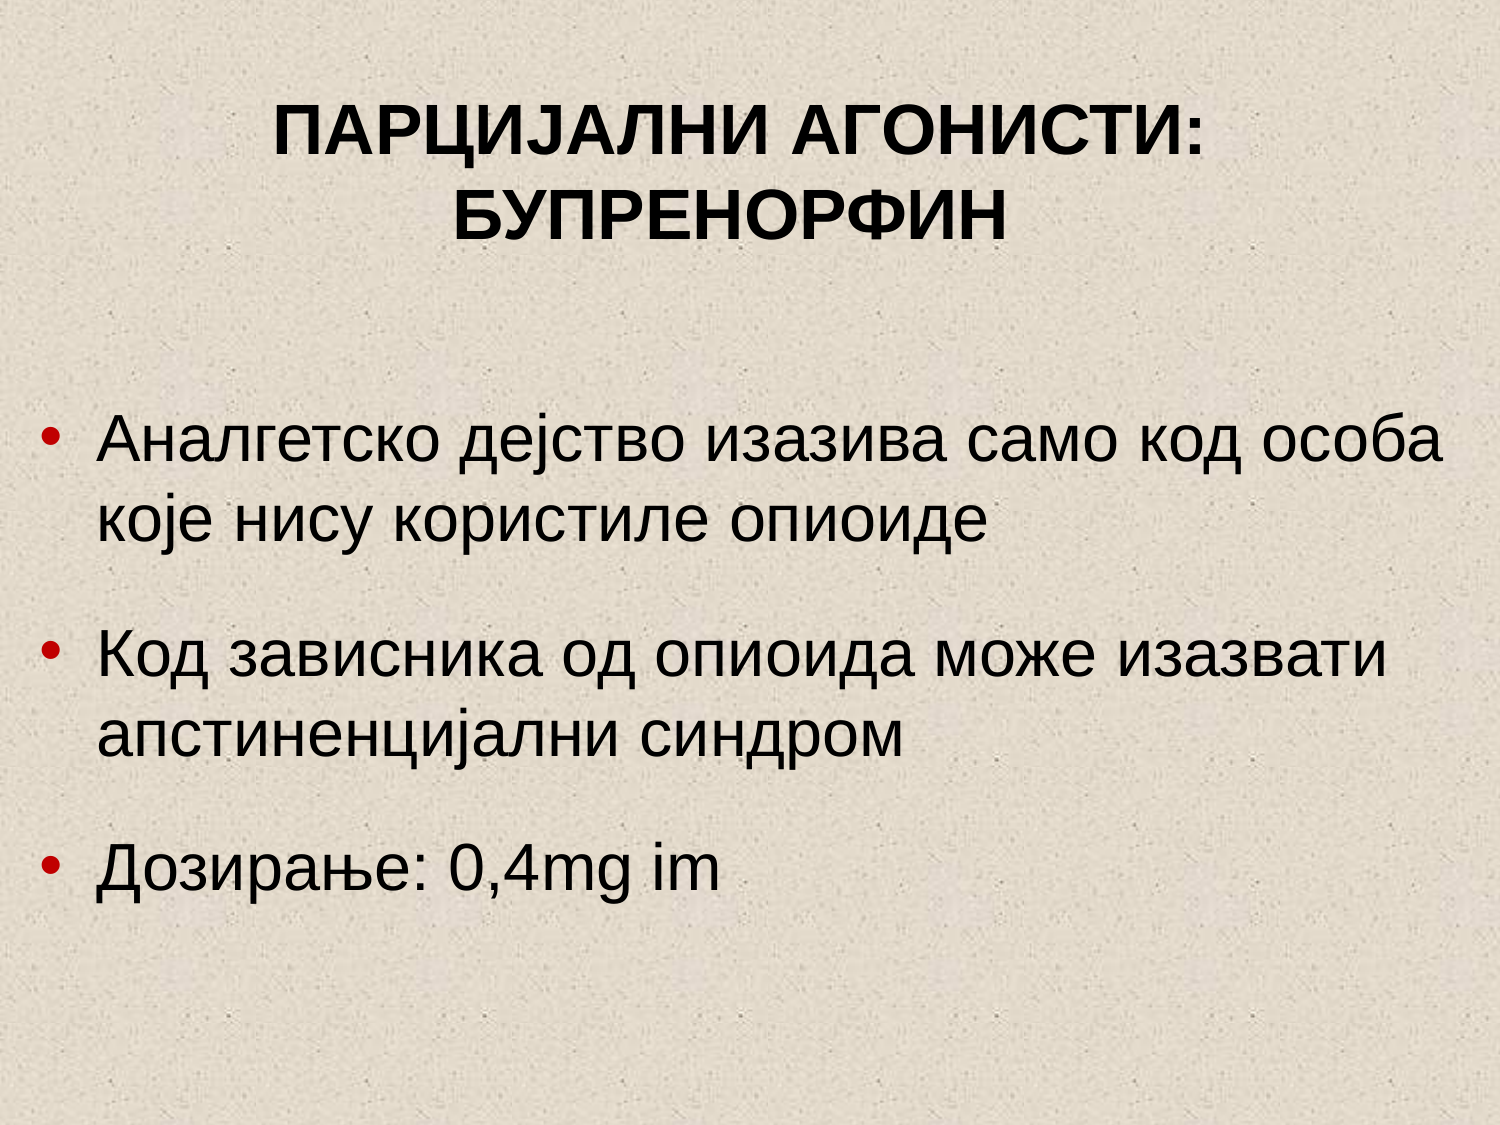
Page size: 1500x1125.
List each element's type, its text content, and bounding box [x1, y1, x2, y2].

title ПАРЦИЈАЛНИ АГОНИСТИ: БУПРЕНОРФИН [0, 75, 1463, 263]
list Аналгетско дејство изазива само код особа које нису користиле опиоиде Код зависника од опиоида може изазвати апстиненцијални синдром Дозирање: 0,4mg im [24, 387, 1500, 1125]
picture [0, 0, 1500, 1125]
